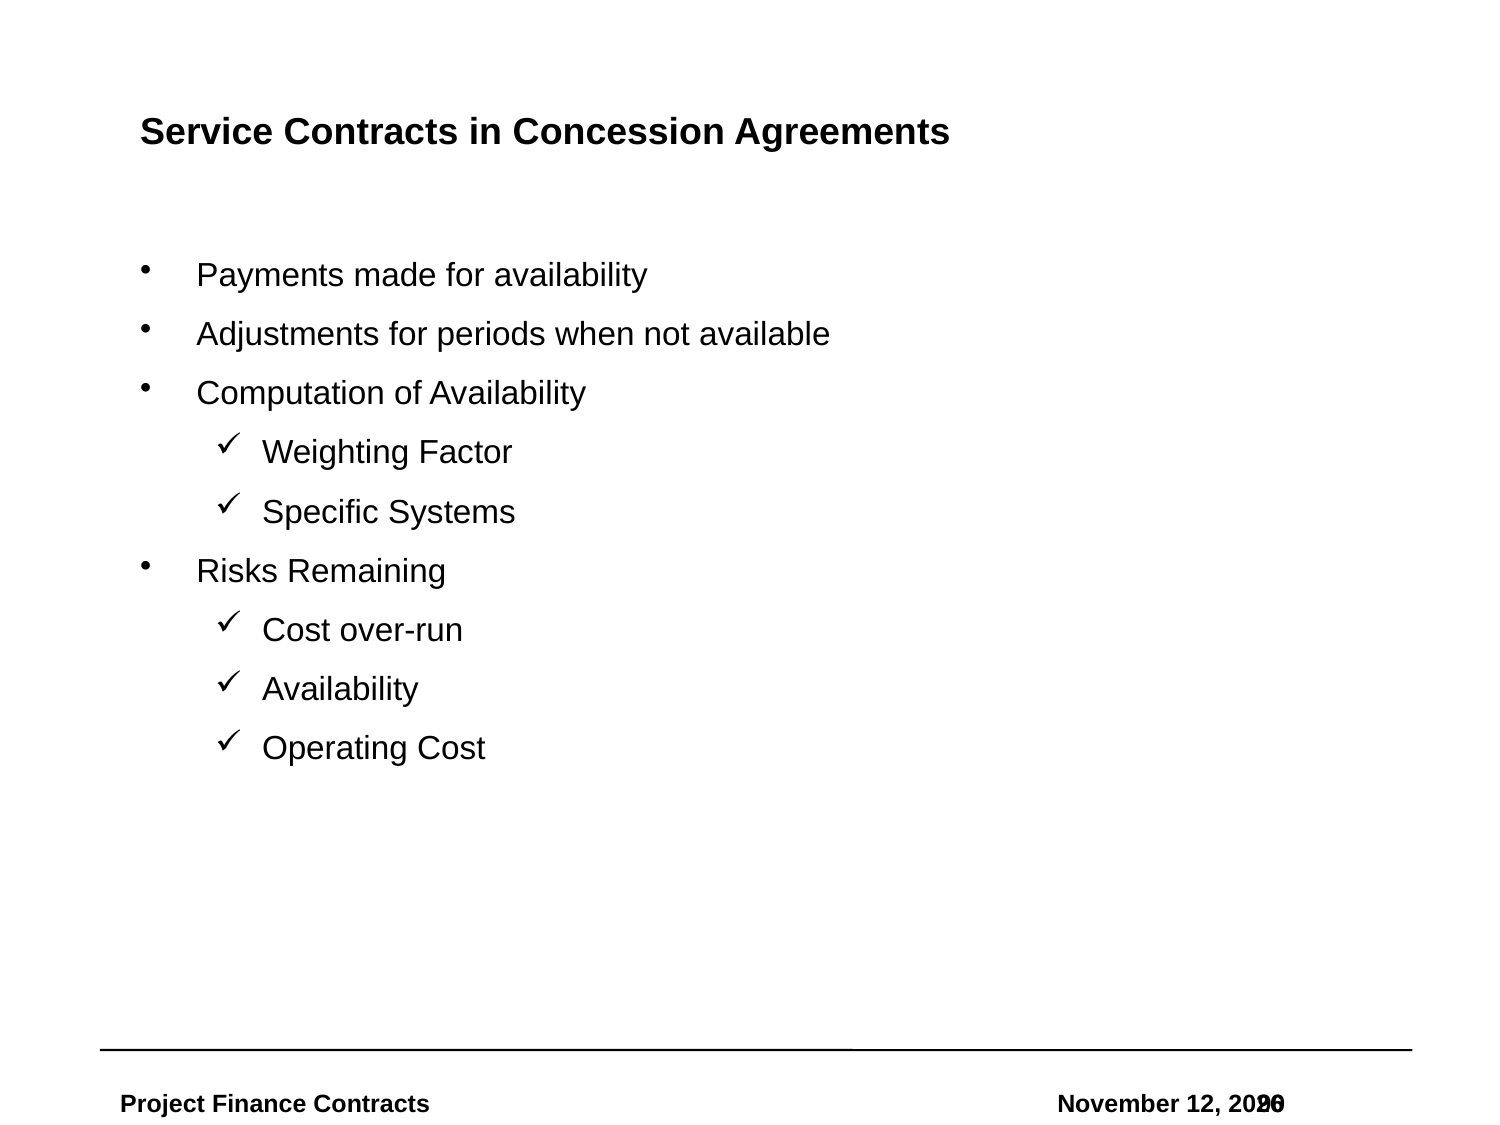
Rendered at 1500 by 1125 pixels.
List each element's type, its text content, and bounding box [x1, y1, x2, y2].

list Payments made for availability Adjustments for periods when not available Computation of Availability Weighting Factor Specific Systems Risks Remaining Cost over-run Availability Operating Cost [124, 249, 1376, 1001]
title Service Contracts in Concession Agreements [124, 99, 1288, 226]
